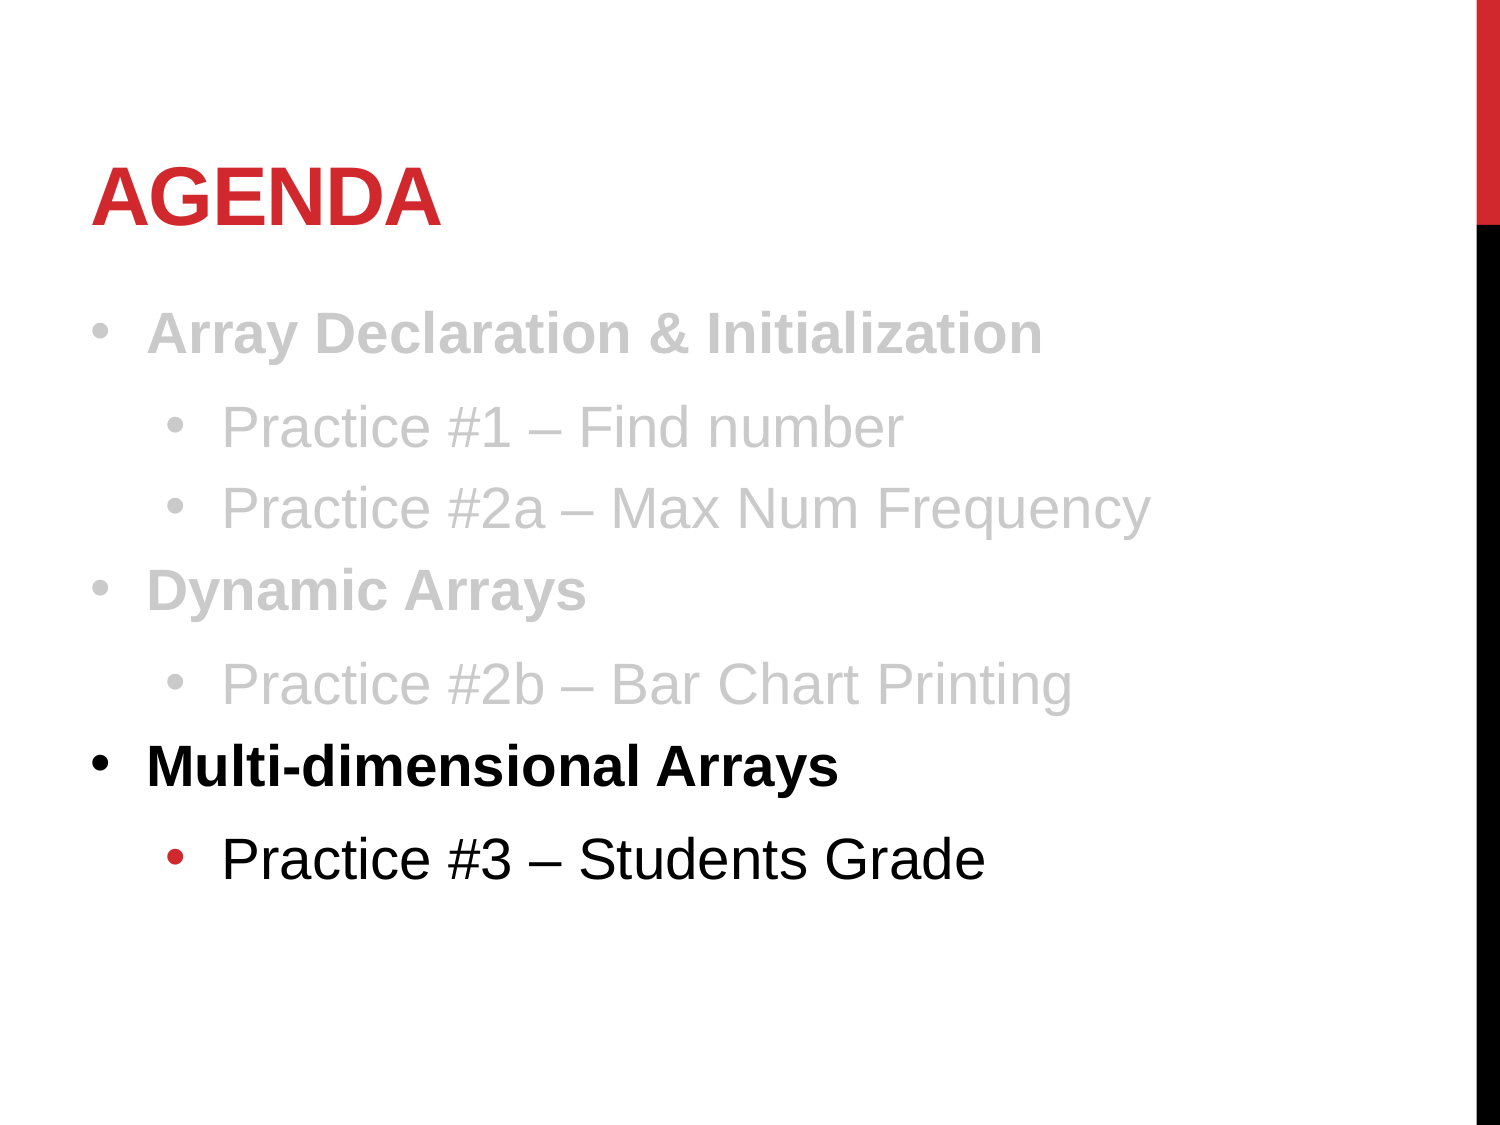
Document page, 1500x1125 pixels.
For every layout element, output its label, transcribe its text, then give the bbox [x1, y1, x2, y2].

list Array Declaration & Initialization Practice #1 – Find number Practice #2a – Max Num Frequency Dynamic Arrays Practice #2b – Bar Chart Printing Multi-dimensional Arrays Practice #3 – Students Grade [75, 287, 1325, 1005]
title Agenda [75, 25, 1025, 250]
